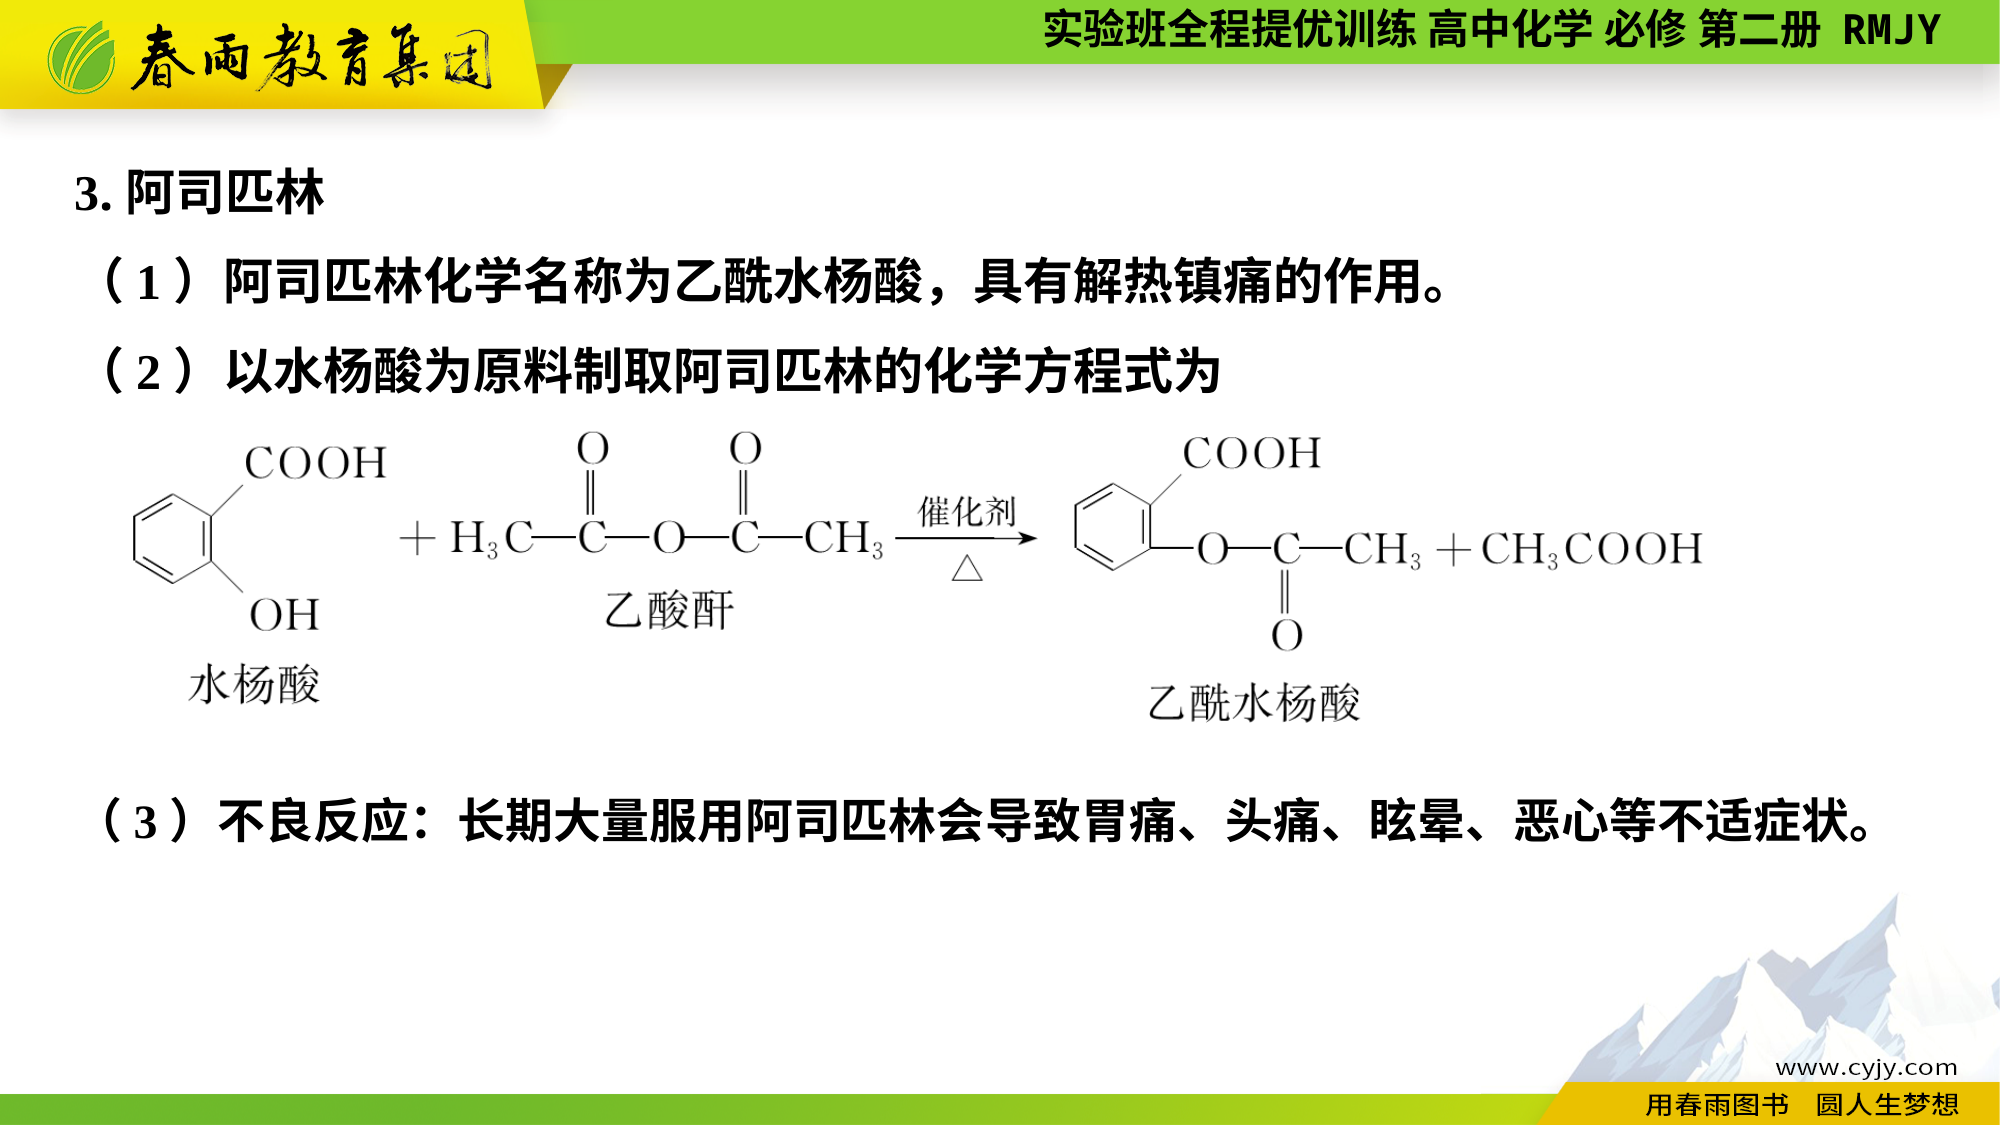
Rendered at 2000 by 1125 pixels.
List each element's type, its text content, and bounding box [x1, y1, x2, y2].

list 3.阿司匹林 （1）阿司匹林化学名称为乙酰水杨酸，具有解热镇痛的作用。 （2）以水杨酸为原料制取阿司匹林的化学方程式为 [59, 122, 1944, 399]
picture [0, 0, 2000, 1125]
text_box （3）不良反应：长期大量服用阿司匹林会导致胃痛、头痛、眩晕、恶心等不适症状。 [59, 754, 1944, 856]
